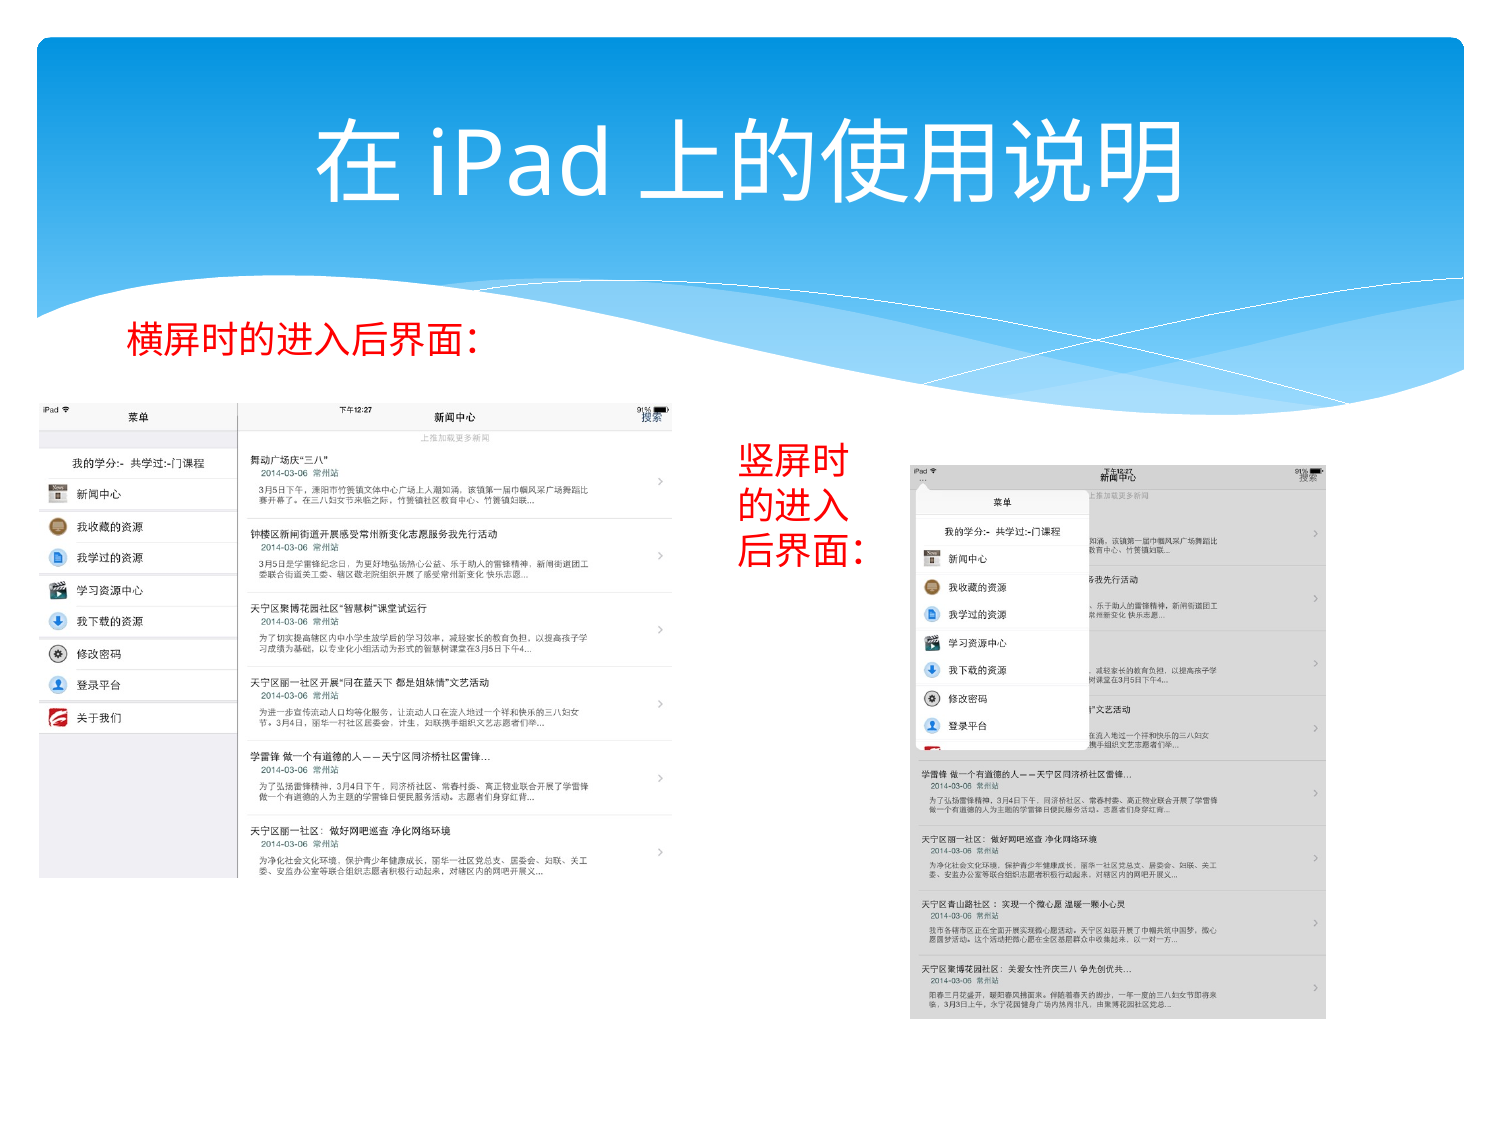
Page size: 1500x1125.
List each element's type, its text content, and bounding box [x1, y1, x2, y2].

text_box 竖屏时的进入后界面： [722, 429, 876, 580]
picture [910, 464, 1326, 1019]
text_box 横屏时的进入后界面： [111, 308, 572, 369]
title 在iPad上的使用说明 [75, 55, 1425, 261]
picture [38, 402, 672, 878]
